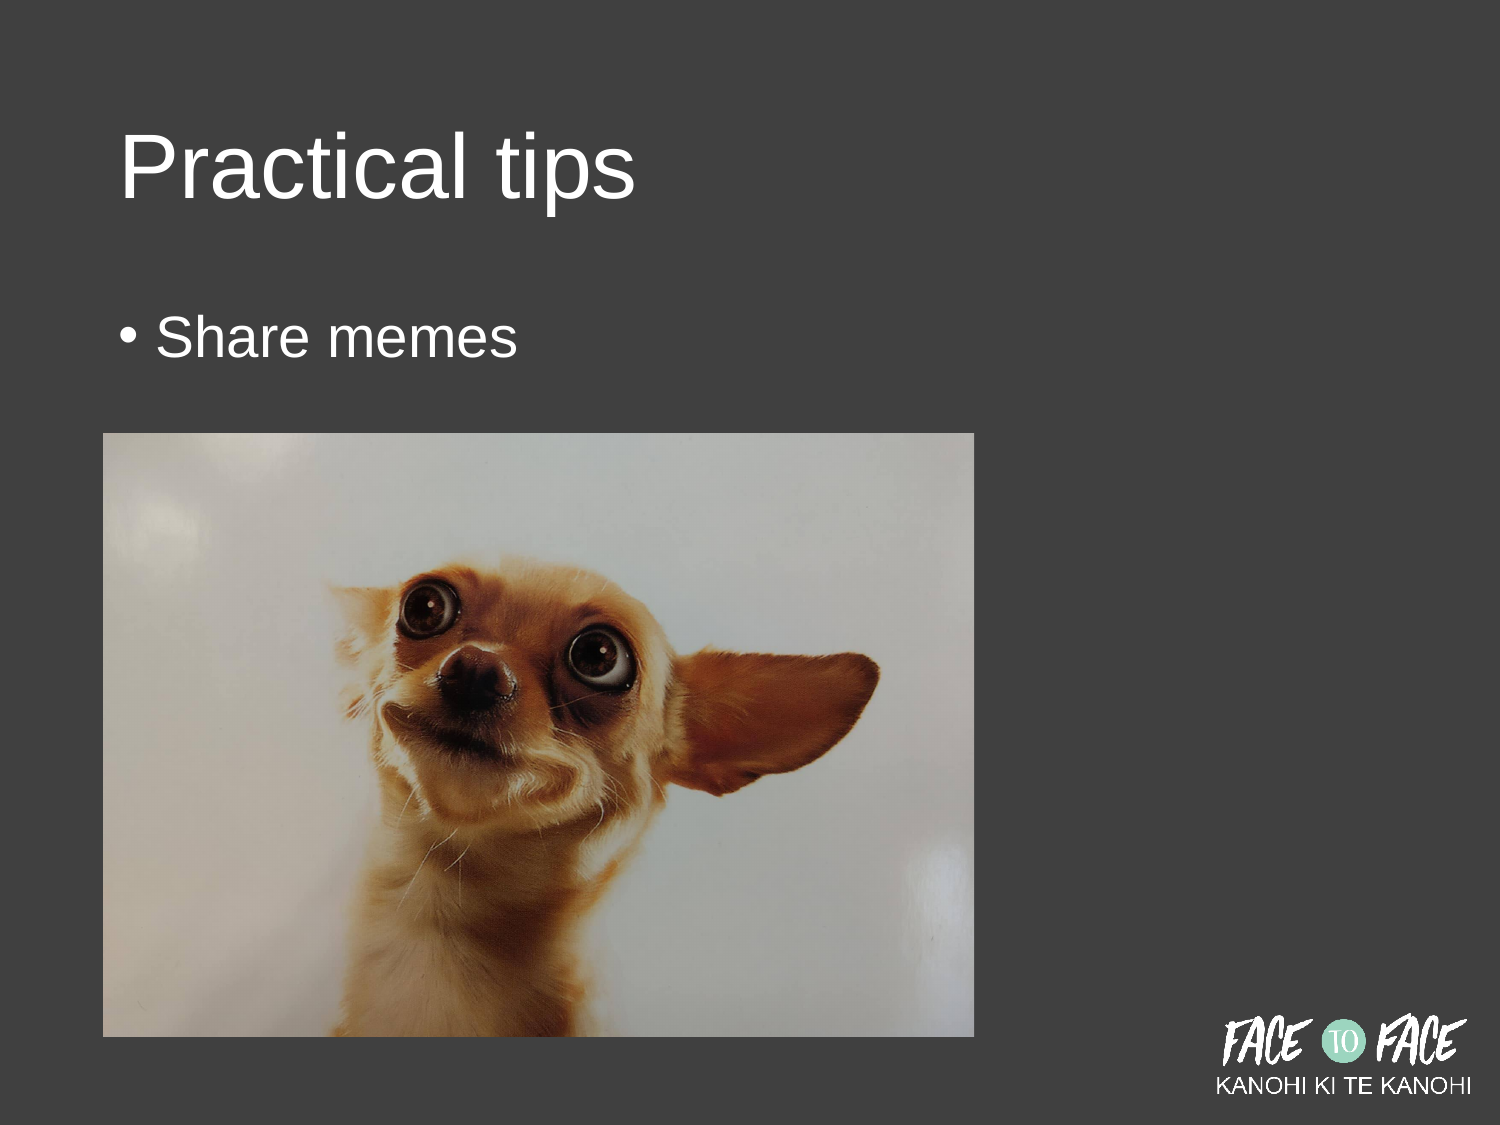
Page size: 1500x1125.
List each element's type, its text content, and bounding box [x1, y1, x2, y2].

picture [1215, 1013, 1472, 1101]
list Share memes [103, 299, 1397, 1014]
title Practical tips [103, 59, 1397, 278]
picture [103, 433, 975, 1037]
